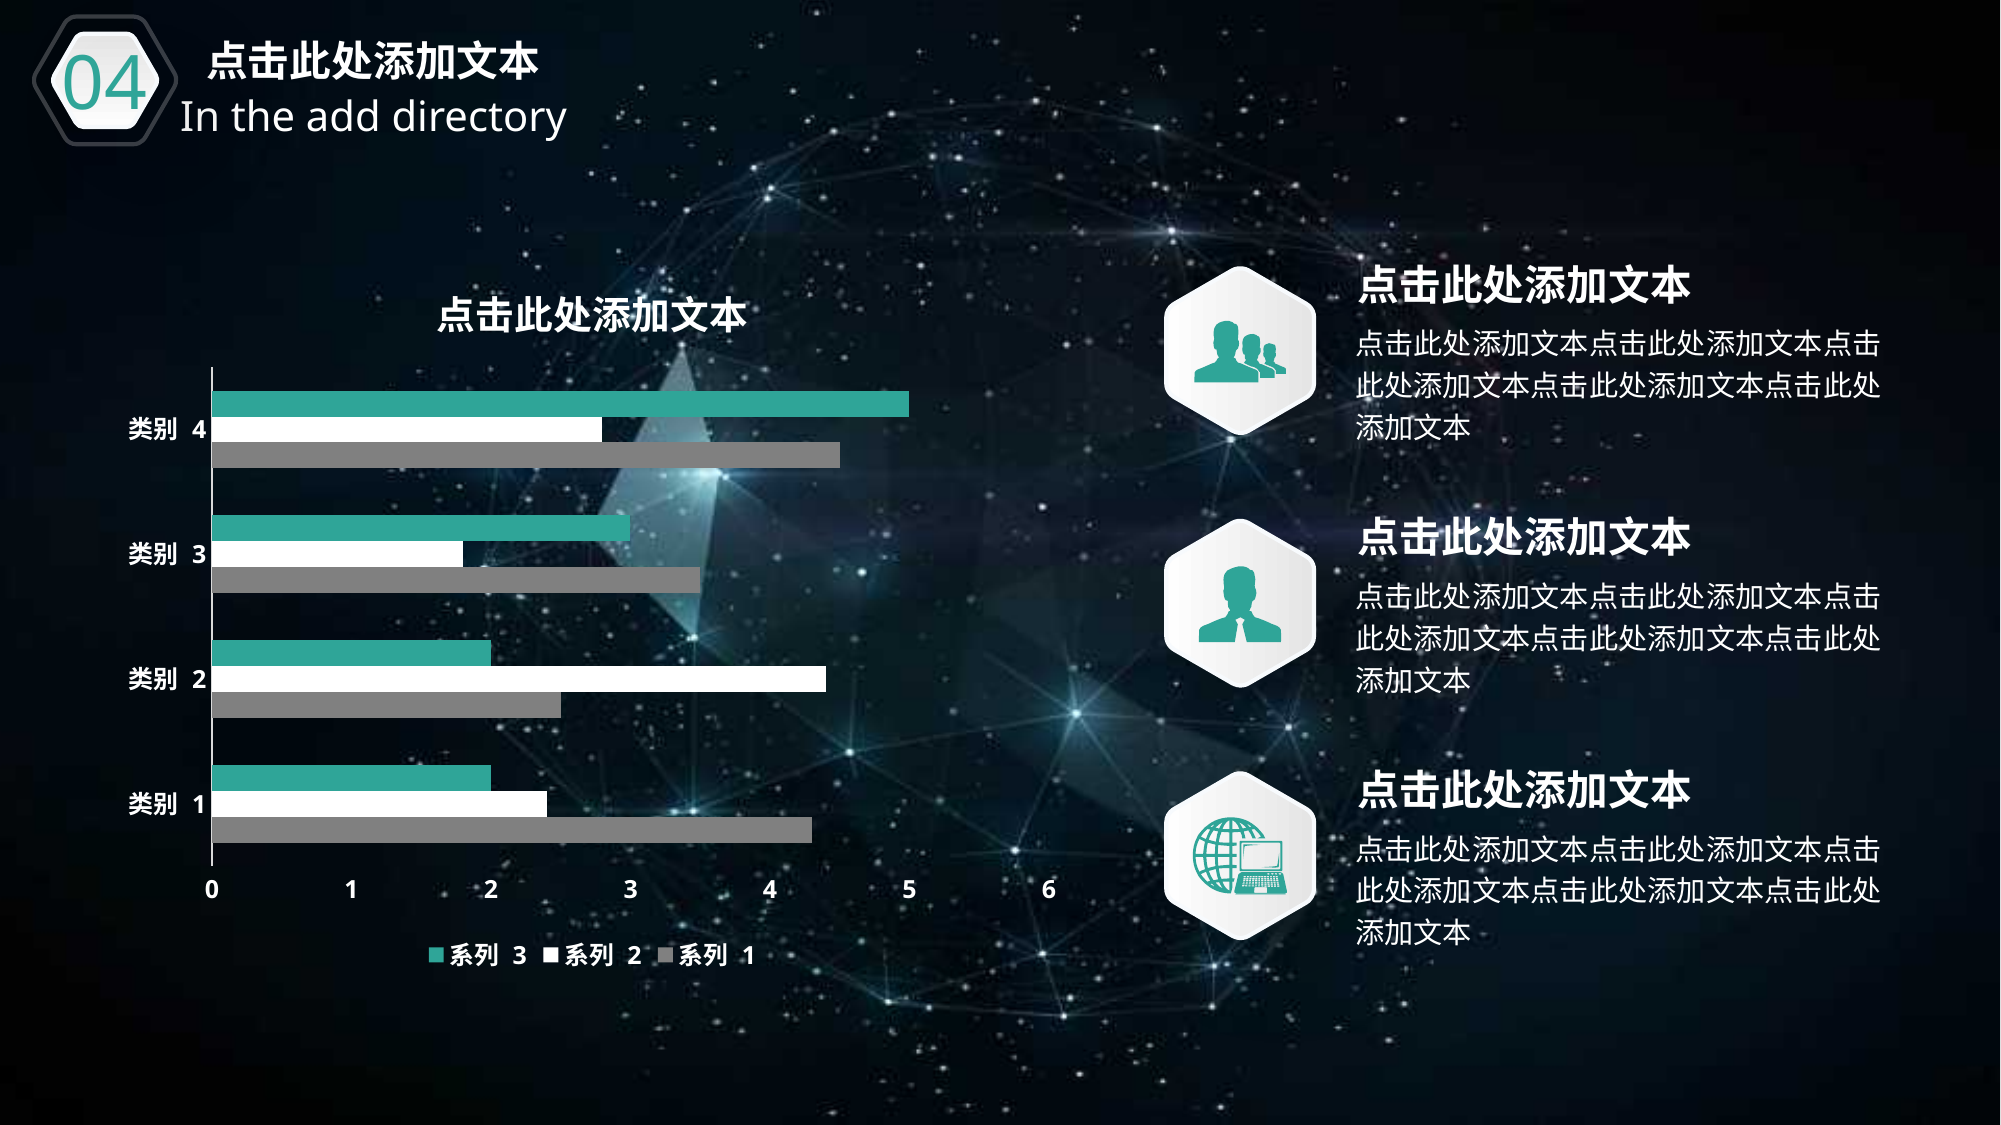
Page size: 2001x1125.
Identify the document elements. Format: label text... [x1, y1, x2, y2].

text_box 点击此处添加文本 [191, 27, 556, 82]
picture [0, 0, 2001, 1125]
text_box 点击此处添加文本点击此处添加文本点击此处添加文本点击此处添加文本点击此处添加文本 [1340, 311, 1924, 452]
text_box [34, 16, 177, 145]
text_box 点击此处添加文本点击此处添加文本点击此处添加文本点击此处添加文本点击此处添加文本 [1340, 816, 1924, 957]
chart [109, 250, 1076, 979]
text_box 点击此处添加文本点击此处添加文本点击此处添加文本点击此处添加文本点击此处添加文本 [1340, 563, 1924, 705]
text_box 点击此处添加文本 [1343, 756, 1707, 816]
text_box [1166, 773, 1314, 939]
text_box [1166, 520, 1314, 686]
text_box 点击此处添加文本 [1343, 503, 1707, 563]
text_box In the add directory [223, 82, 582, 148]
text_box 点击此处添加文本 [1343, 251, 1707, 311]
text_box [1166, 268, 1314, 433]
